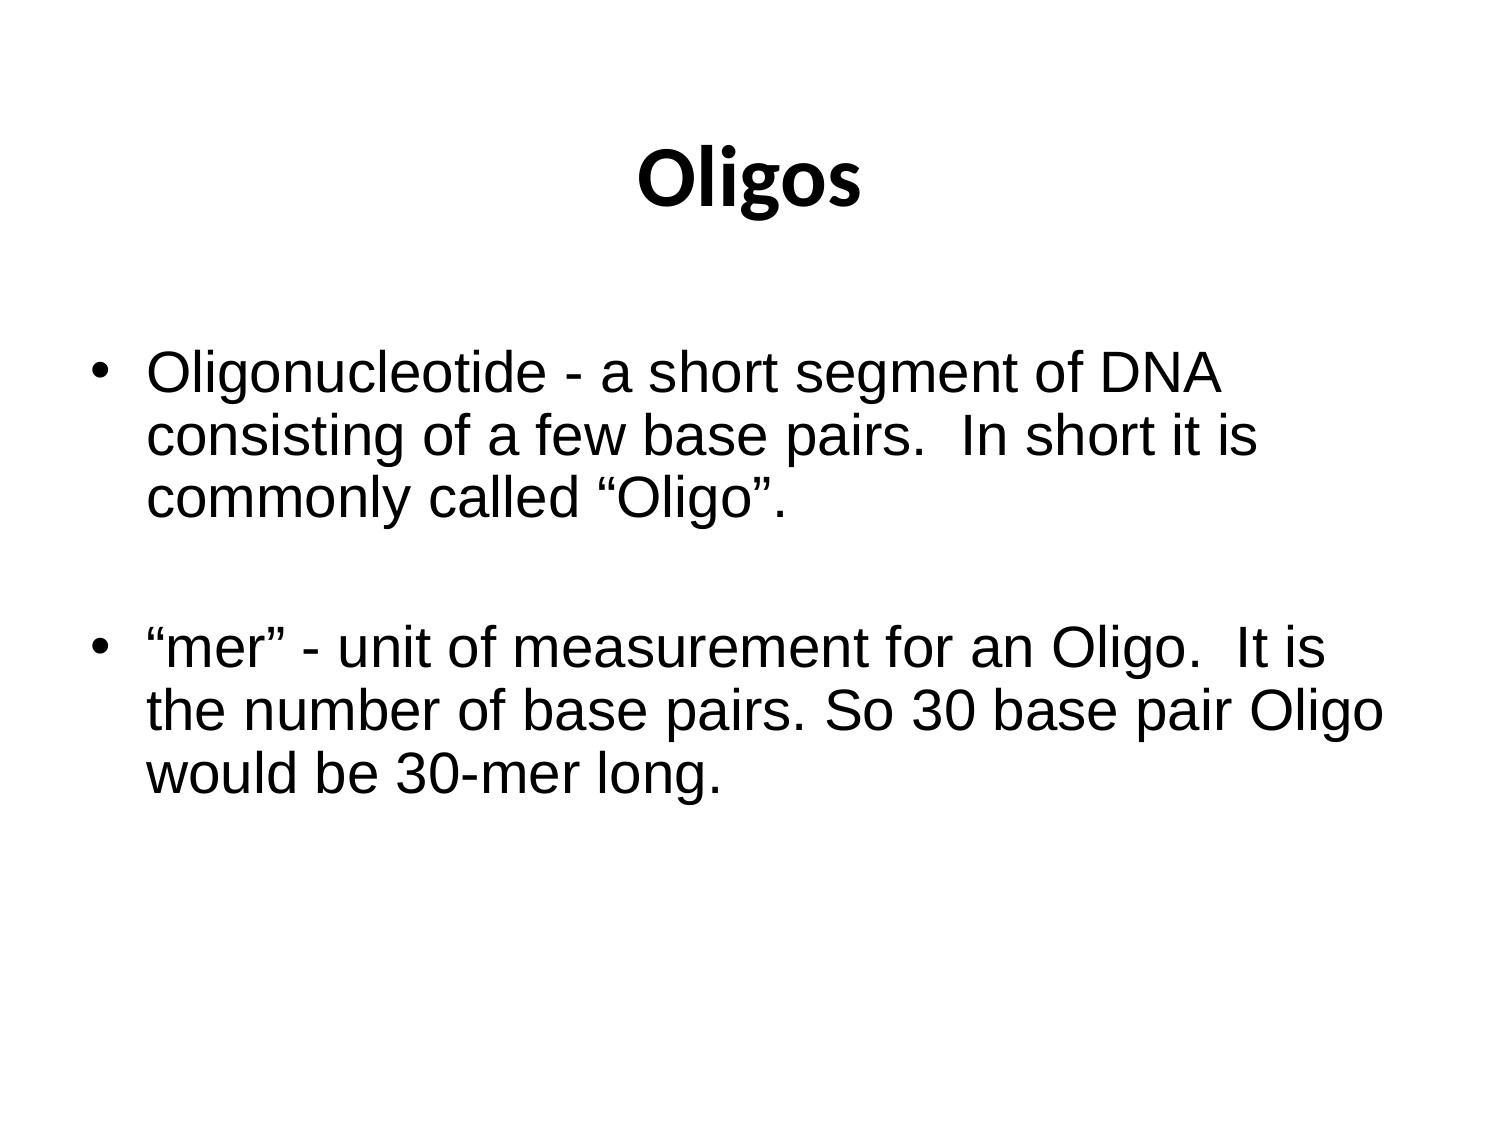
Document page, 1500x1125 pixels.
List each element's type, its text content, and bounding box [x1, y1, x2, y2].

list Oligonucleotide - a short segment of DNA consisting of a few base pairs. In short it is commonly called “Oligo”. “mer” - unit of measurement for an Oligo. It is the number of base pairs. So 30 base pair Oligo would be 30-mer long. [75, 262, 1425, 1005]
title Oligos [75, 45, 1425, 233]
